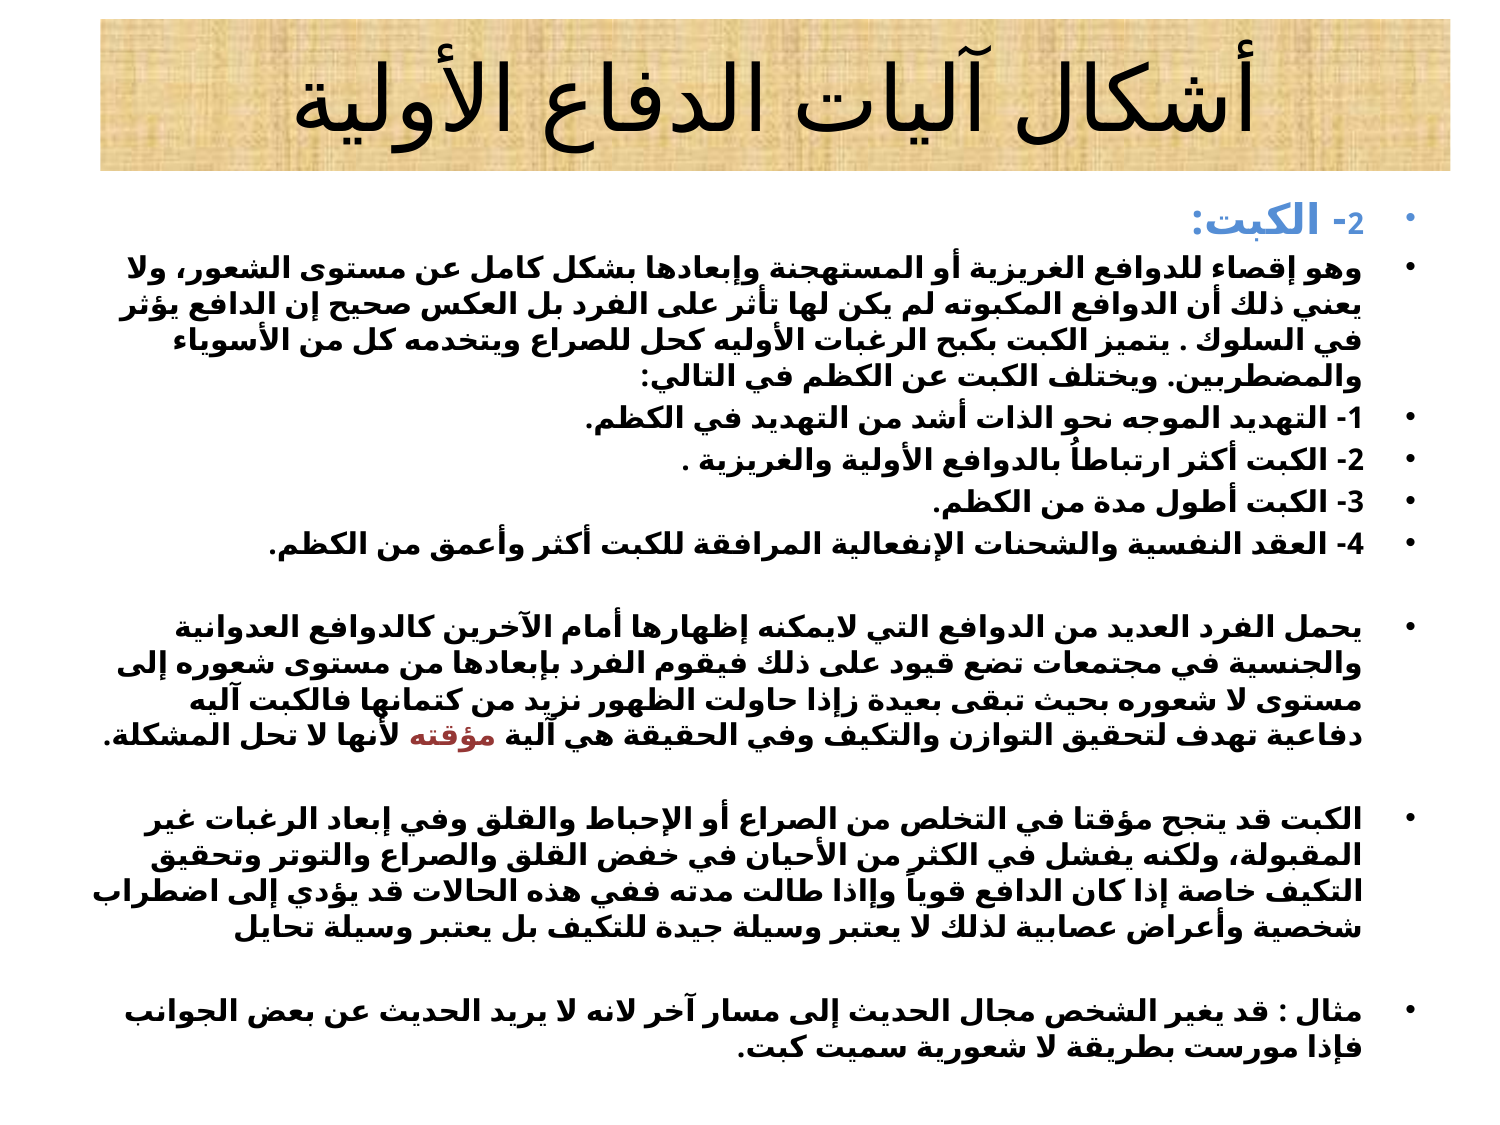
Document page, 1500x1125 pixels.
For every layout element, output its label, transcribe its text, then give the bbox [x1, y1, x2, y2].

title أشكال آليات الدفاع الأولية [100, 19, 1451, 171]
list 2- الكبت: وهو إقصاء للدوافع الغريزية أو المستهجنة وإبعادها بشكل كامل عن مستوى الشعور، ولا يعني ذلك أن الدوافع المكبوته لم يكن لها تأثر على الفرد بل العكس صحيح إن الدافع يؤثر في السلوك . يتميز الكبت بكبح الرغبات الأوليه كحل للصراع ويتخدمه كل من الأسوياء والمضطربين. ويختلف الكبت عن الكظم في التالي: 1- التهديد الموجه نحو الذات أشد من التهديد في الكظم. 2- الكبت أكثر ارتباطاُ بالدوافع الأولية والغريزية . 3- الكبت أطول مدة من الكظم. 4- العقد النفسية والشحنات الإنفعالية المرافقة للكبت أكثر وأعمق من الكظم. يحمل الفرد العديد من الدوافع التي لايمكنه إظهارها أمام الآخرين كالدوافع العدوانية والجنسية في مجتمعات تضع قيود على ذلك فيقوم الفرد بإبعادها من مستوى شعوره إلى مستوى لا شعوره بحيث تبقى بعيدة زإذا حاولت الظهور نزيد من كتمانها فالكبت آليه دفاعية تهدف لتحقيق التوازن والتكيف وفي الحقيقة هي آلية مؤقته لأنها لا تحل المشكلة. الكبت قد يتجح مؤقتا في التخلص من الصراع أو الإحباط والقلق وفي إبعاد الرغبات غير المقبولة، ولكنه يفشل في الكثر من الأحيان في خفض القلق والصراع والتوتر وتحقيق التكيف خاصة إذا كان الدافع قوياً وإاذا طالت مدته ففي هذه الحالات قد يؤدي إلى اضطراب شخصية وأعراض عصابية لذلك لا يعتبر وسيلة جيدة للتكيف بل يعتبر وسيلة تحايل مثال : قد يغير الشخص مجال الحديث إلى مسار آخر لانه لا يريد الحديث عن بعض الجوانب فإذا مورست بطريقة لا شعورية سميت كبت. [75, 184, 1425, 1125]
